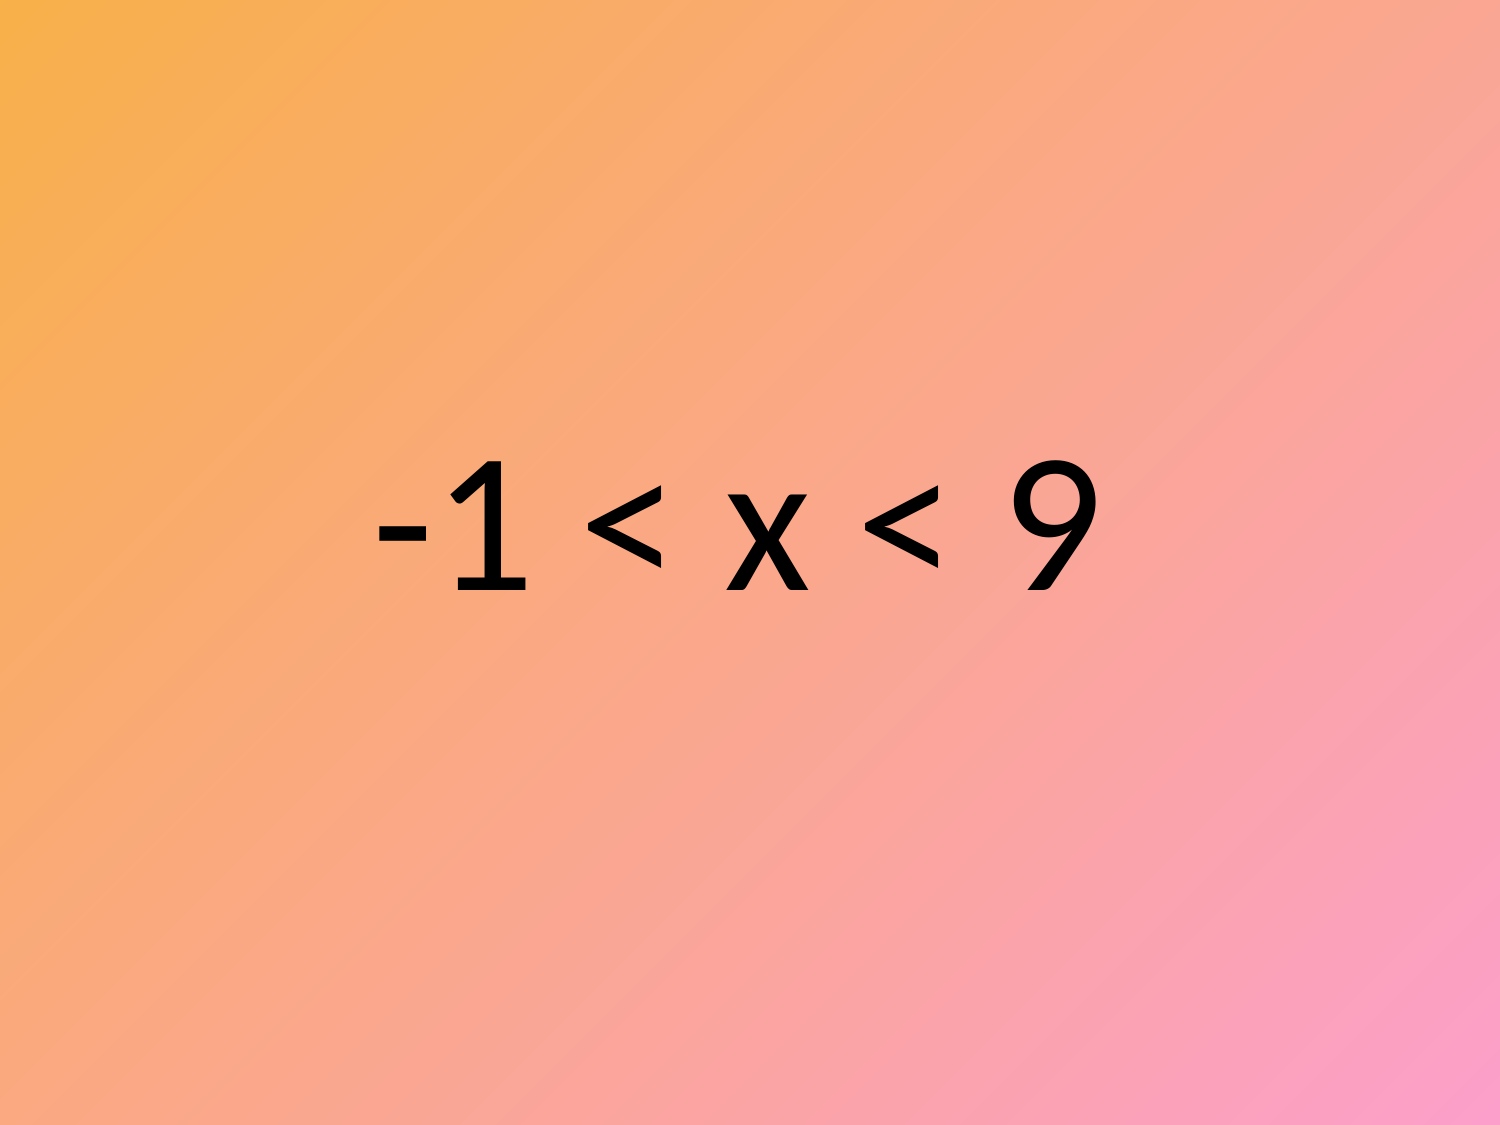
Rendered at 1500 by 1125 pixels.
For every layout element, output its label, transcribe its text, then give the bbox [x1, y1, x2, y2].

list -1 < x < 9 [62, 382, 1413, 1125]
